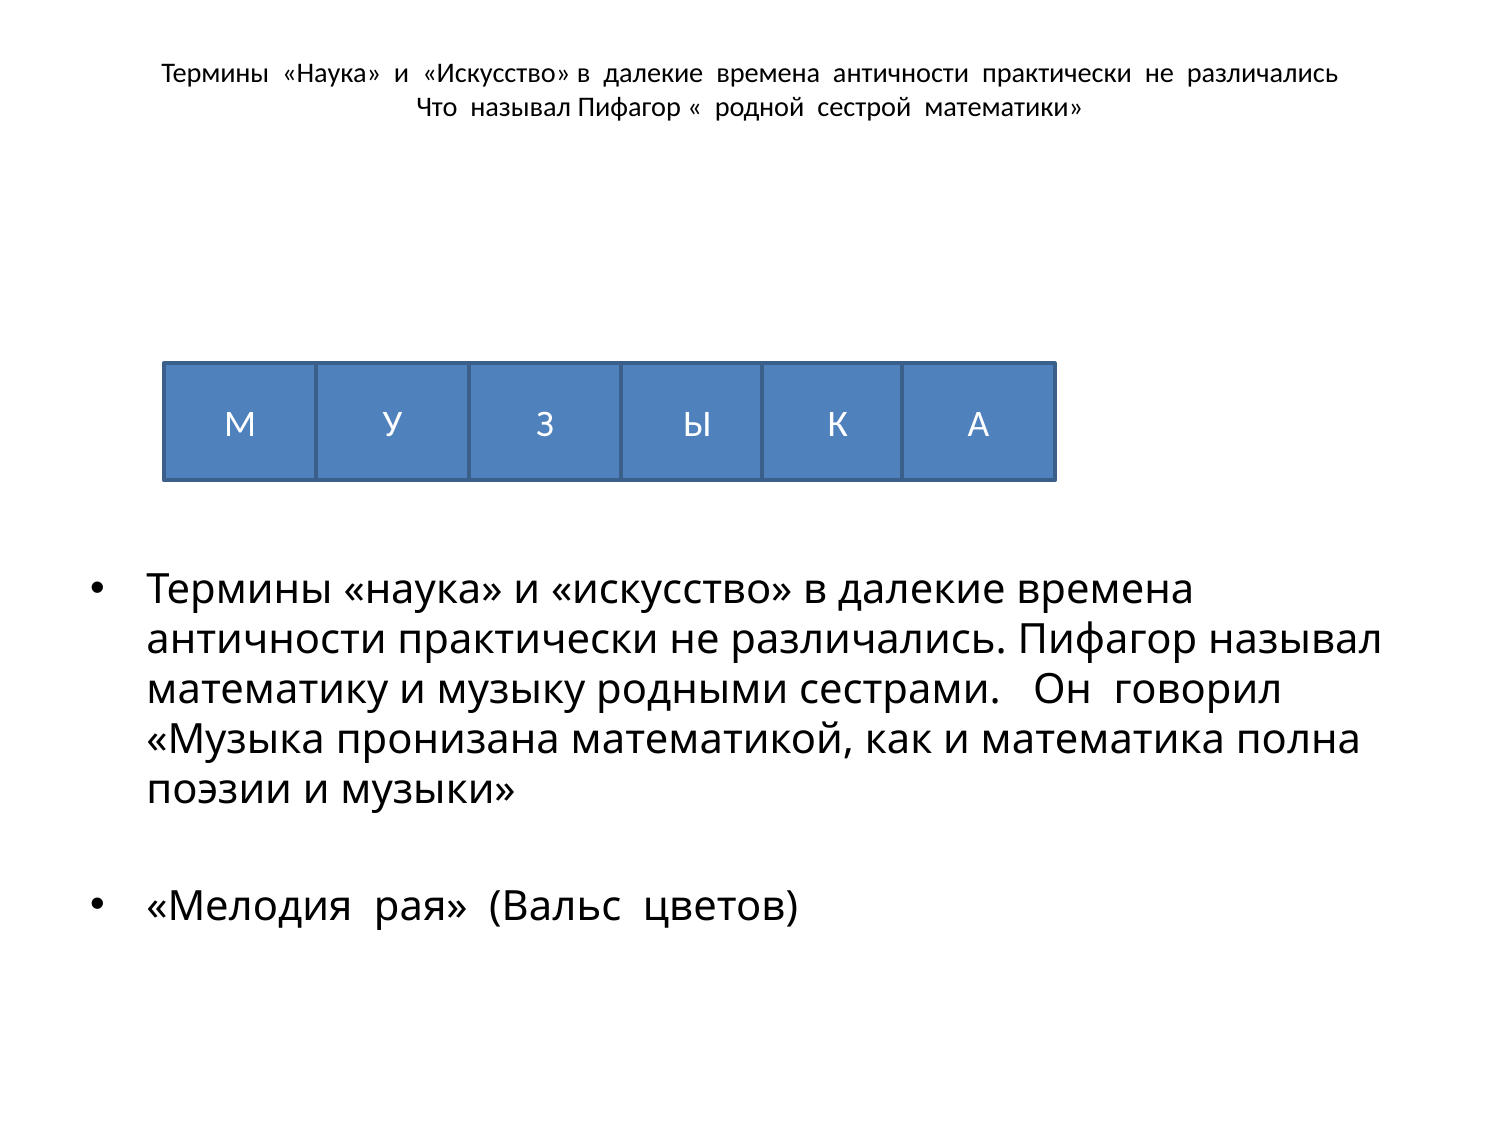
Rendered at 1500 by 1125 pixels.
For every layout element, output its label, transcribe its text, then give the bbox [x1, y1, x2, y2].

text_box А [900, 361, 1057, 482]
list Термины «наука» и «искусство» в далекие времена античности практически не различались. Пифагор называл математику и музыку родными сестрами. Он говорил «Музыка пронизана математикой, как и математика полна поэзии и музыки» «Мелодия рая» (Вальс цветов) [75, 262, 1425, 1005]
title Термины «Наука» и «Искусство» в далекие времена античности практически не различались Что называл Пифагор « родной сестрой математики» [75, 45, 1425, 233]
text_box У [314, 361, 467, 482]
text_box З [467, 361, 619, 482]
text_box К [760, 361, 900, 482]
text_box М [162, 361, 314, 482]
text_box Ы [619, 361, 760, 482]
